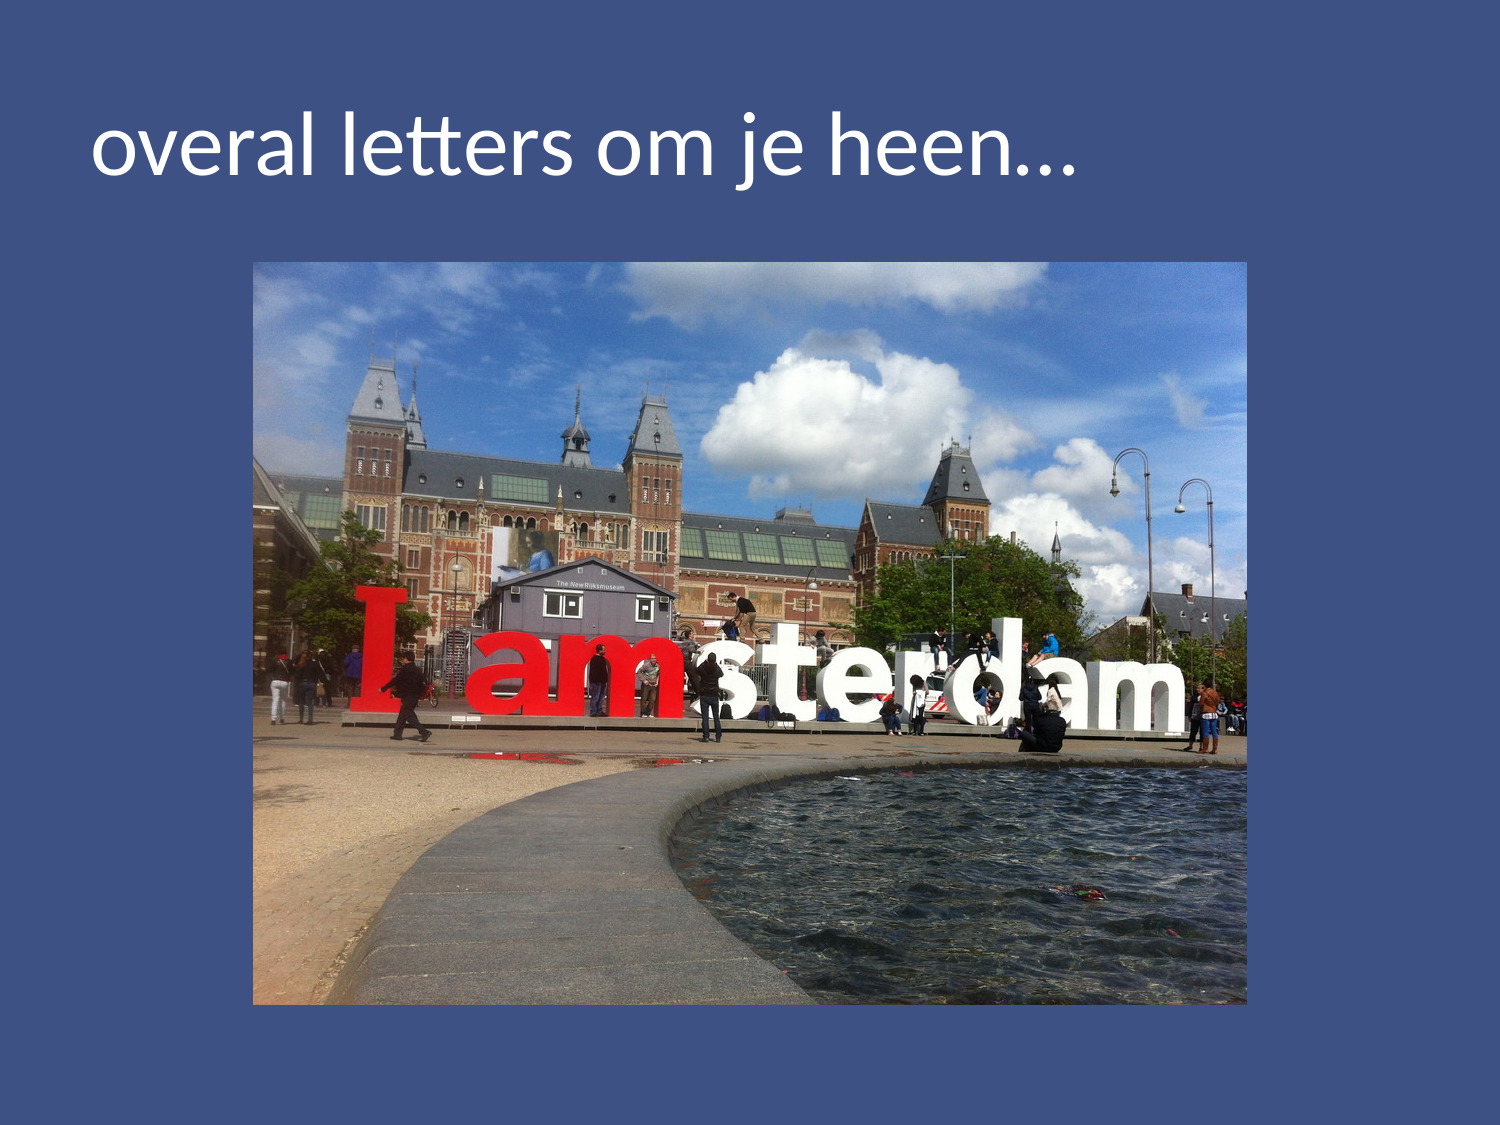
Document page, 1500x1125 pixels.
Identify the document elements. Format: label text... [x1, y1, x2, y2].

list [252, 262, 1248, 1006]
title overal letters om je heen… [75, 45, 1425, 233]
